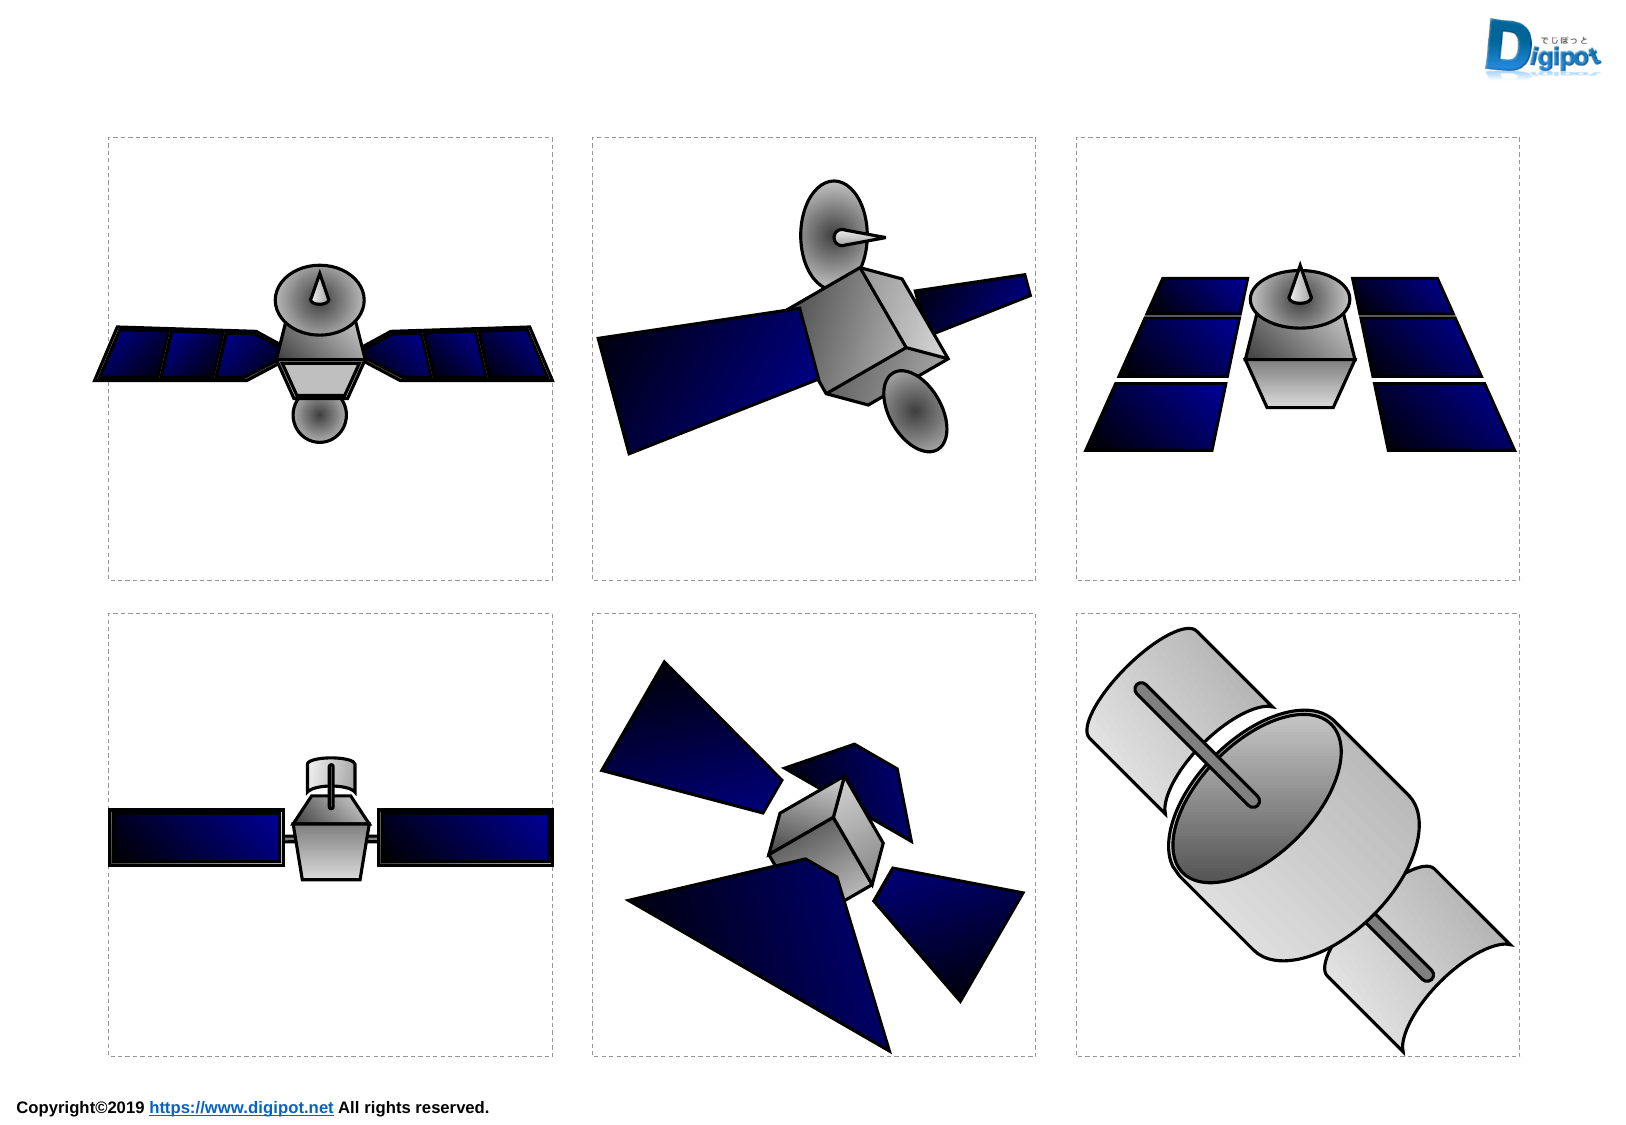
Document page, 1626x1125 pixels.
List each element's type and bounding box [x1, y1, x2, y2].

picture [1485, 18, 1602, 82]
text_box [109, 757, 553, 880]
text_box [622, 693, 1001, 985]
text_box [610, 180, 1030, 456]
text_box [94, 265, 553, 443]
text_box [1085, 265, 1515, 451]
text_box [1096, 648, 1486, 1018]
